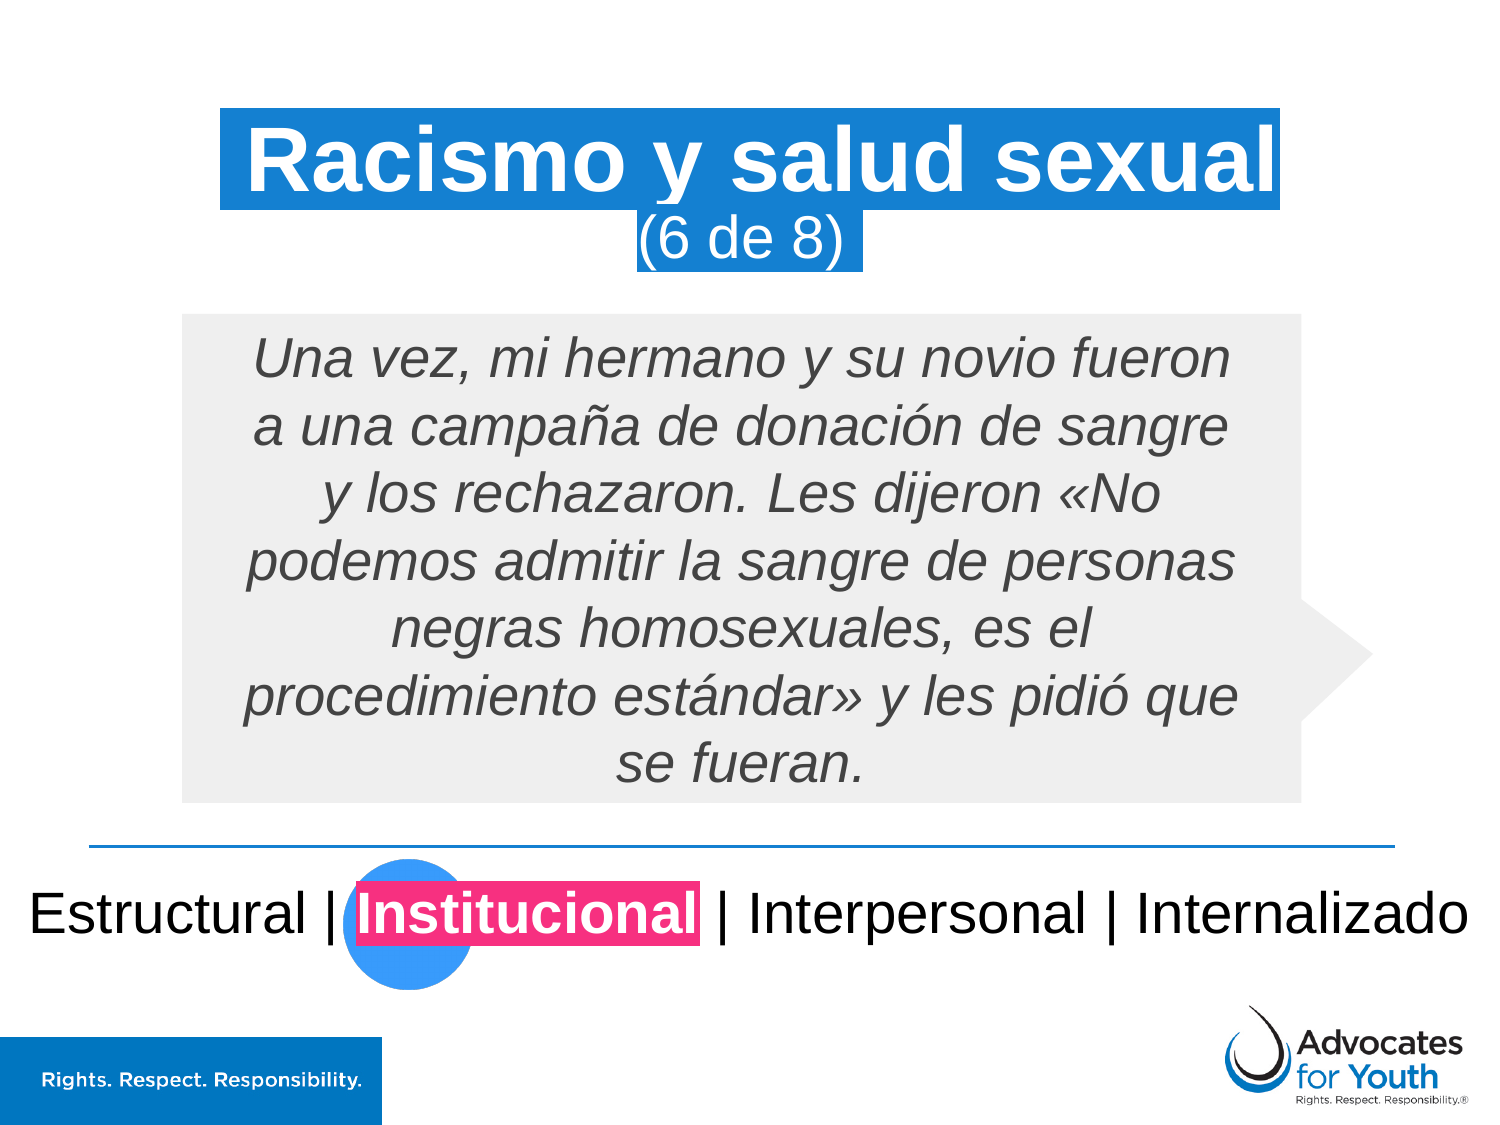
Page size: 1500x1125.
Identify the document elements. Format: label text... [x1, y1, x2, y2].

text_box [182, 313, 1374, 803]
picture [343, 859, 475, 991]
text_box Una vez, mi hermano y su novio fueron a una campaña de donación de sangre y los rechazaron. Les dijeron «No podemos admitir la sangre de personas negras homosexuales, es el procedimiento estándar» y les pidió que se fueran. [228, 313, 1256, 802]
picture [0, 1037, 382, 1125]
picture [1200, 1018, 1500, 1125]
list Estructural | Institucional | Interpersonal | Internalizado [0, 886, 1500, 1018]
title Racismo y salud sexual (6 de 8) [112, 99, 1388, 288]
